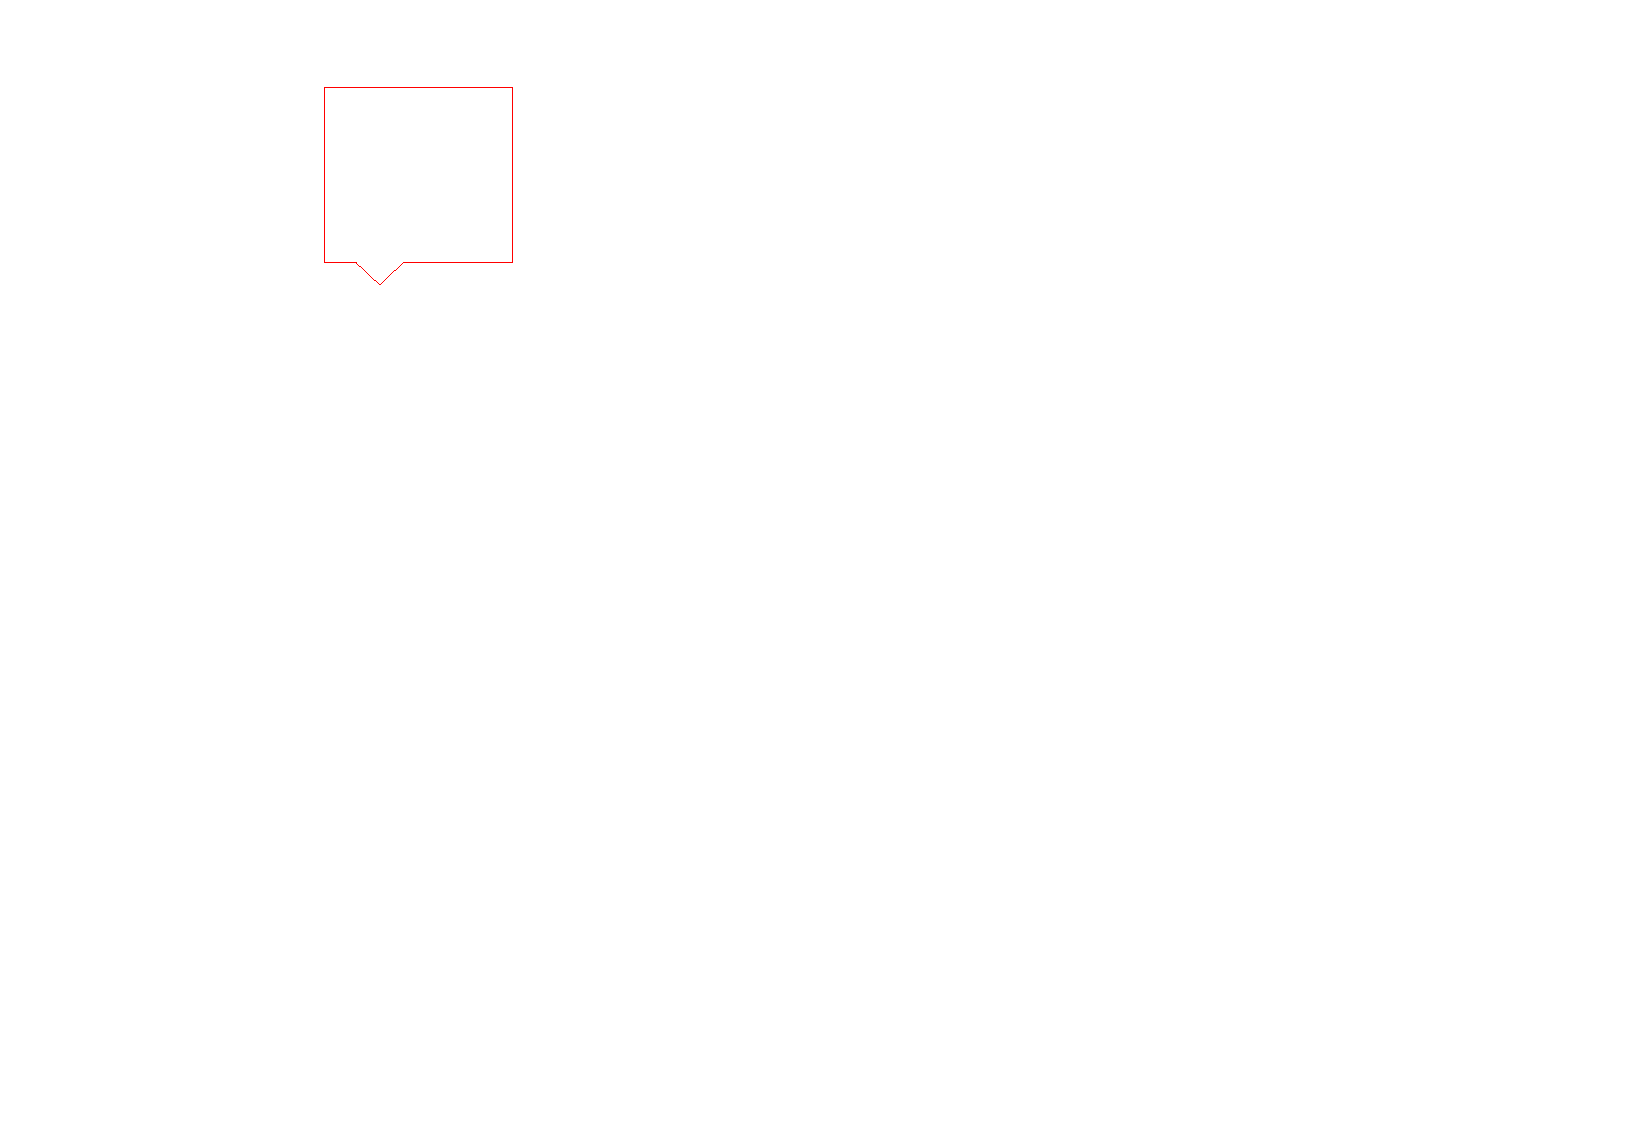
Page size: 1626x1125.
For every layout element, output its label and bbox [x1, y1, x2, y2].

text_box [324, 87, 513, 285]
